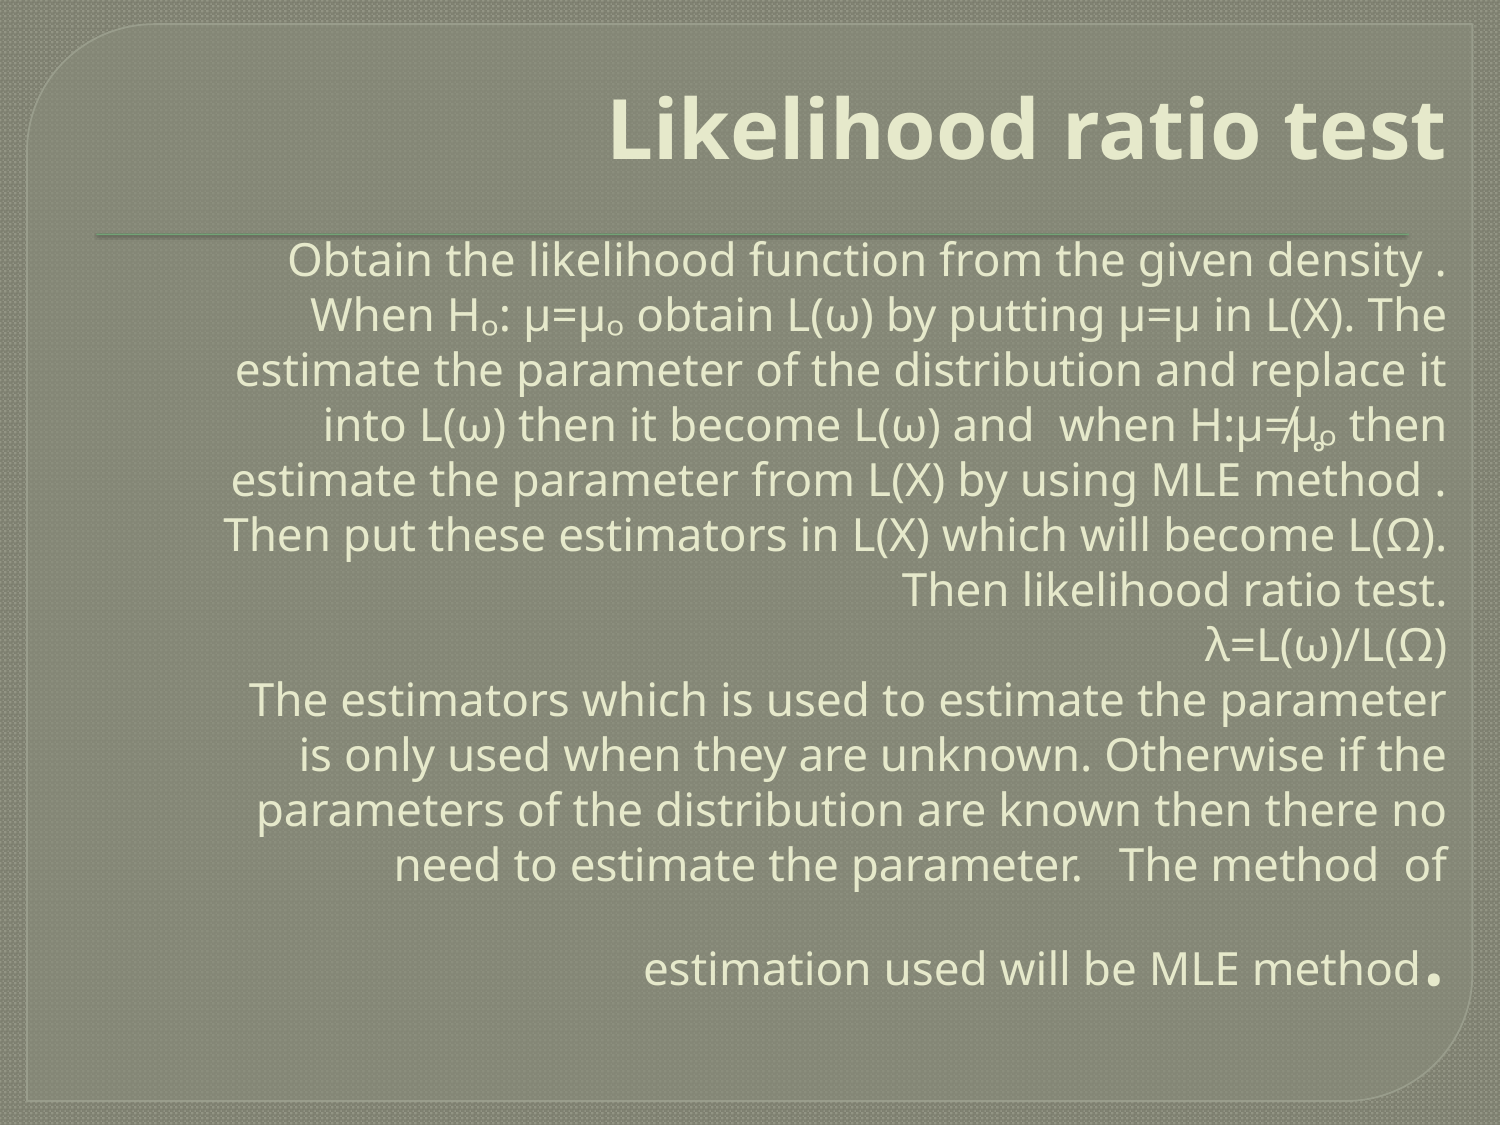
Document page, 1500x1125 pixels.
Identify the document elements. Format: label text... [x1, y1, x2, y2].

title Likelihood ratio test Obtain the likelihood function from the given density . When Hₒ: µ=µₒ obtain L(ω) by putting µ=µ in L(X). The estimate the parameter of the distribution and replace it into L(ω) then it become L(ω) and when H:µ≠µ̥ₒ then estimate the parameter from L(X) by using MLE method . Then put these estimators in L(X) which will become L(Ω). Then likelihood ratio test. λ=L(ω)/L(Ω) The estimators which is used to estimate the parameter is only used when they are unknown. Otherwise if the parameters of the distribution are known then there no need to estimate the parameter. The method of estimation used will be MLE method. [187, 0, 1463, 1013]
